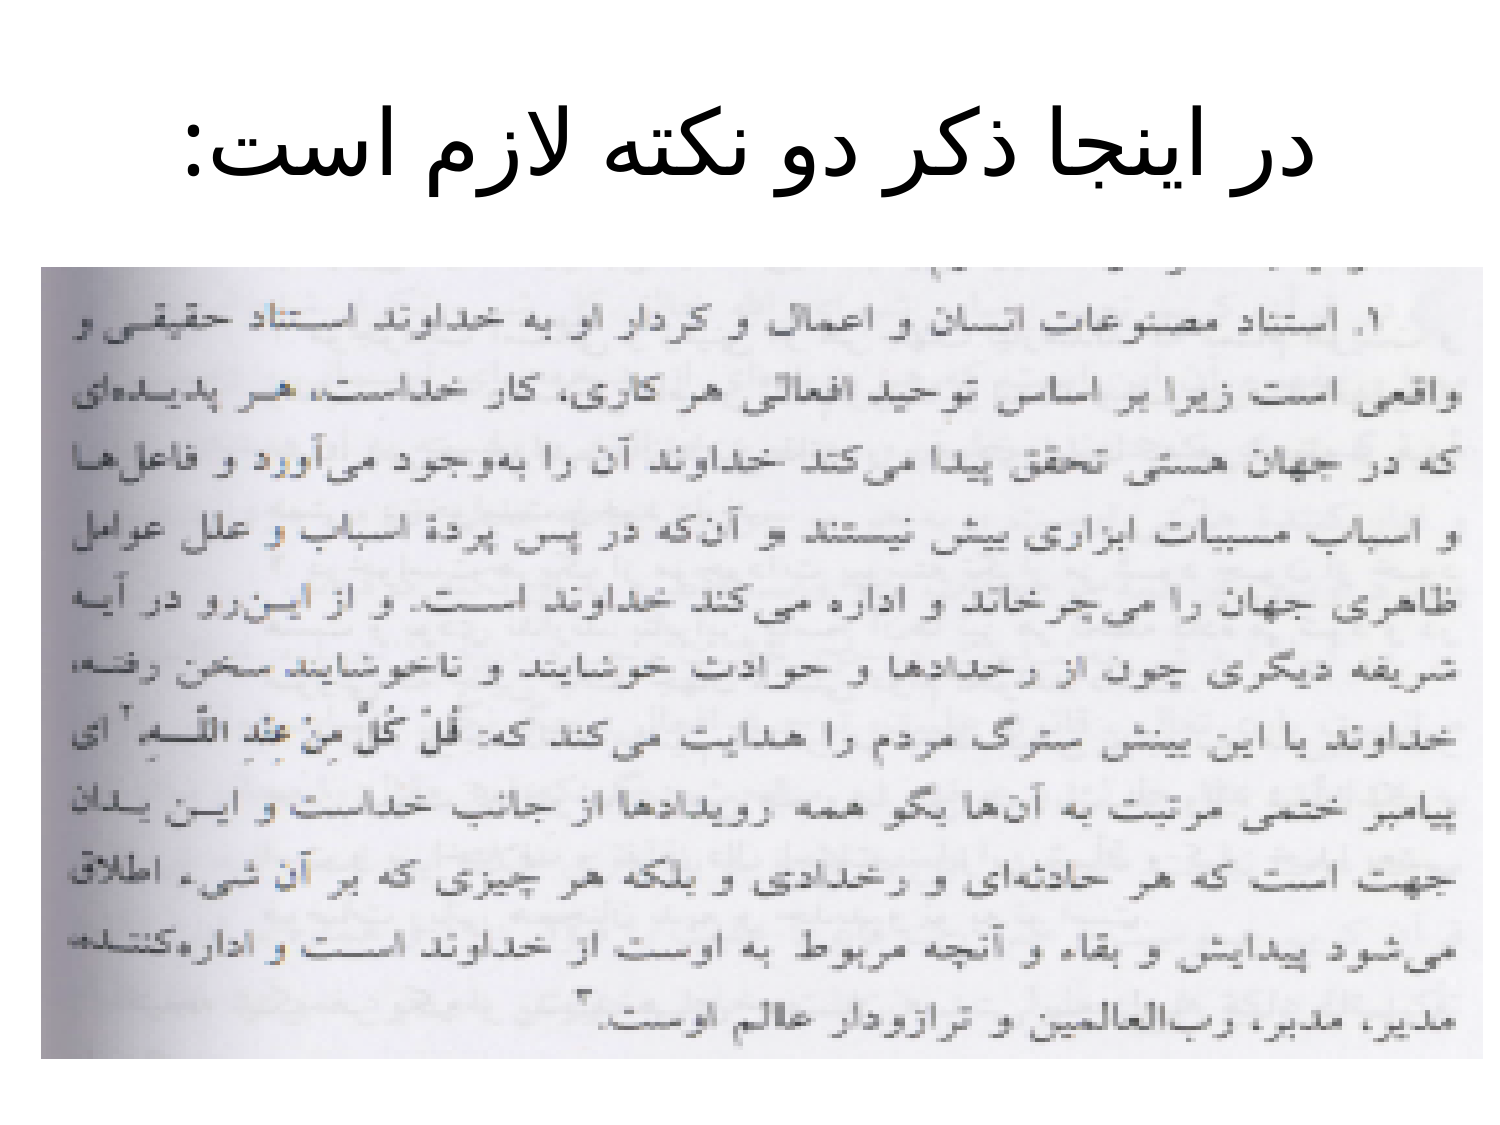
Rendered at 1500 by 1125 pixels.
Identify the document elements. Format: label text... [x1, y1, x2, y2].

title در اینجا ذکر دو نکته لازم است: [75, 45, 1425, 233]
picture [41, 266, 1483, 1059]
